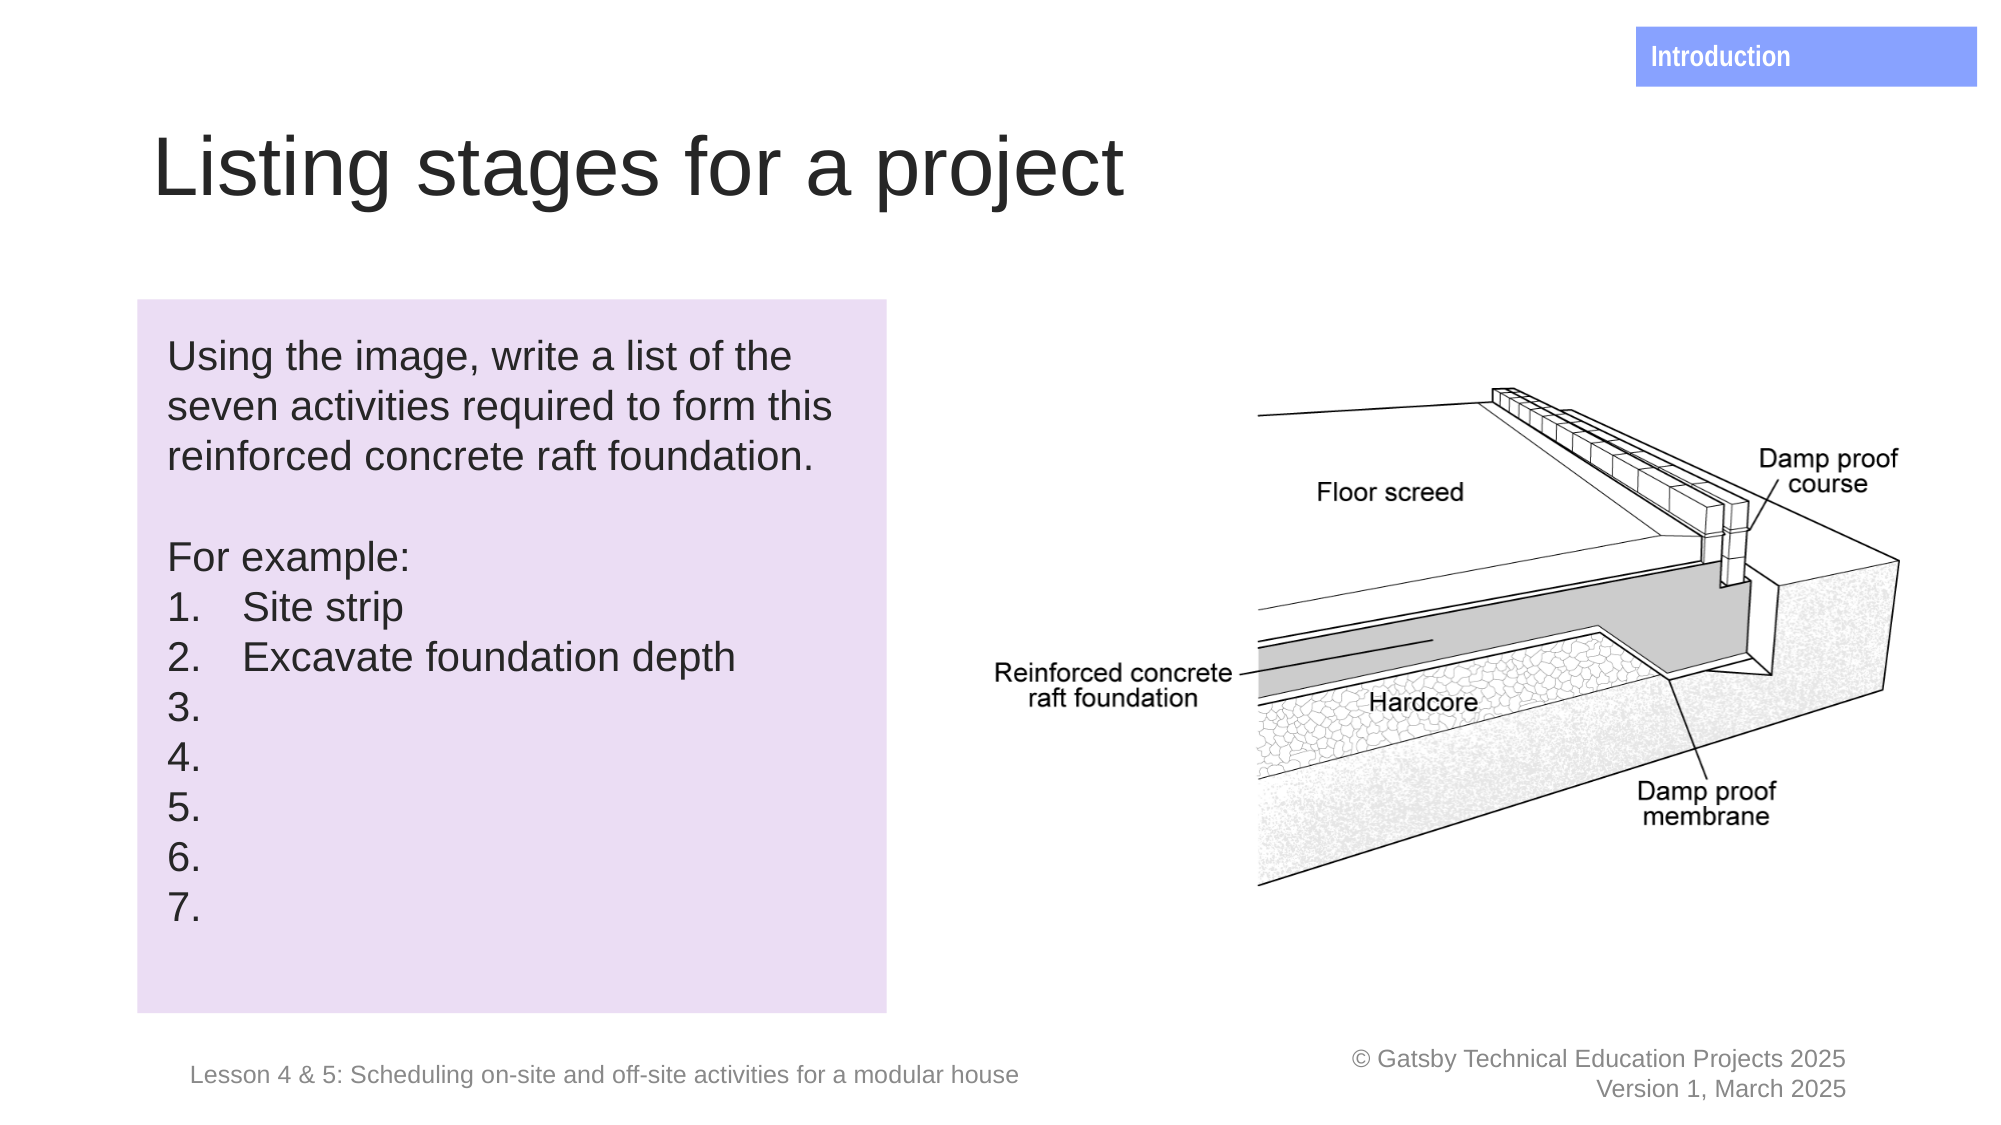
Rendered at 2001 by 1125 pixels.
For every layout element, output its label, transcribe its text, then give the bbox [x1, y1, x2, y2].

list Using the image, write a list of the seven activities required to form this reinforced concrete raft foundation. For example: Site strip Excavate foundation depth [137, 299, 887, 1014]
list Introduction [1636, 26, 1978, 87]
picture [969, 360, 1912, 891]
list Lesson 4 & 5: Scheduling on-site and off-site activities for a modular house [137, 1042, 1079, 1103]
title Listing stages for a project [137, 59, 1863, 278]
